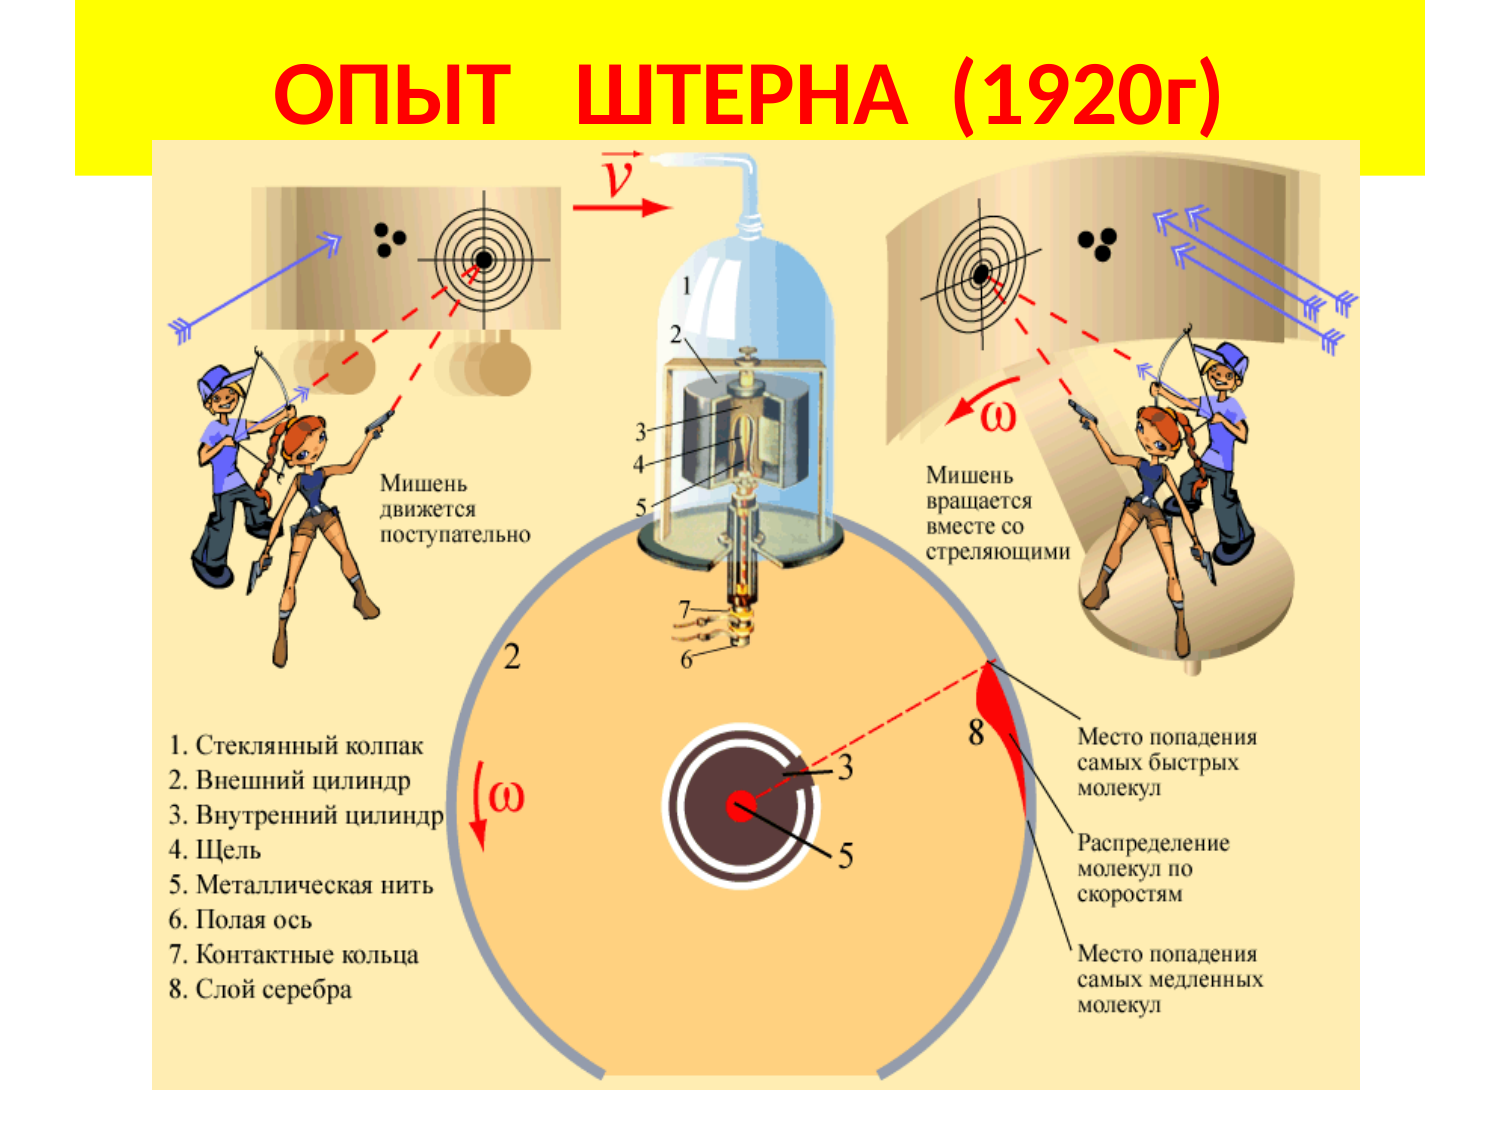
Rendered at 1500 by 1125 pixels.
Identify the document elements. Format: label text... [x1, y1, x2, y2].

title ОПЫТ ШТЕРНА (1920г) [75, 0, 1425, 176]
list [152, 140, 1360, 1091]
